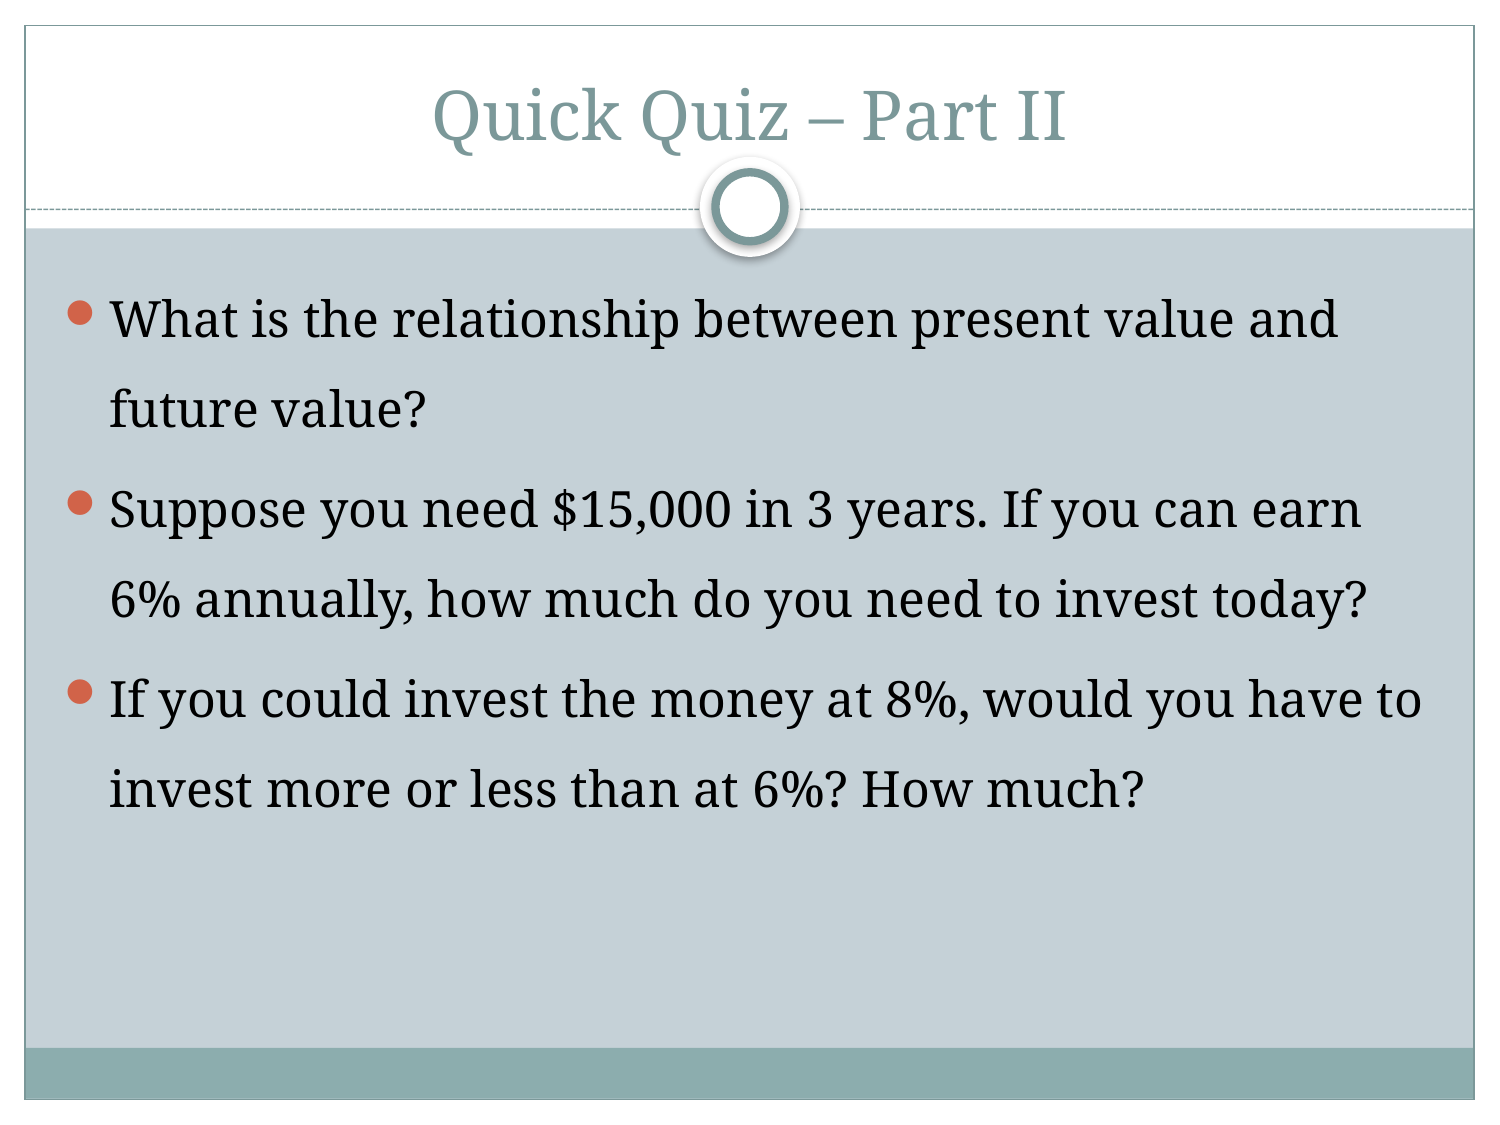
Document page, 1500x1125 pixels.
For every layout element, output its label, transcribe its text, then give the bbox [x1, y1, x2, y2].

list What is the relationship between present value and future value? Suppose you need $15,000 in 3 years. If you can earn 6% annually, how much do you need to invest today? If you could invest the money at 8%, would you have to invest more or less than at 6%? How much? [49, 250, 1445, 1001]
title Quick Quiz – Part II [49, 37, 1450, 162]
